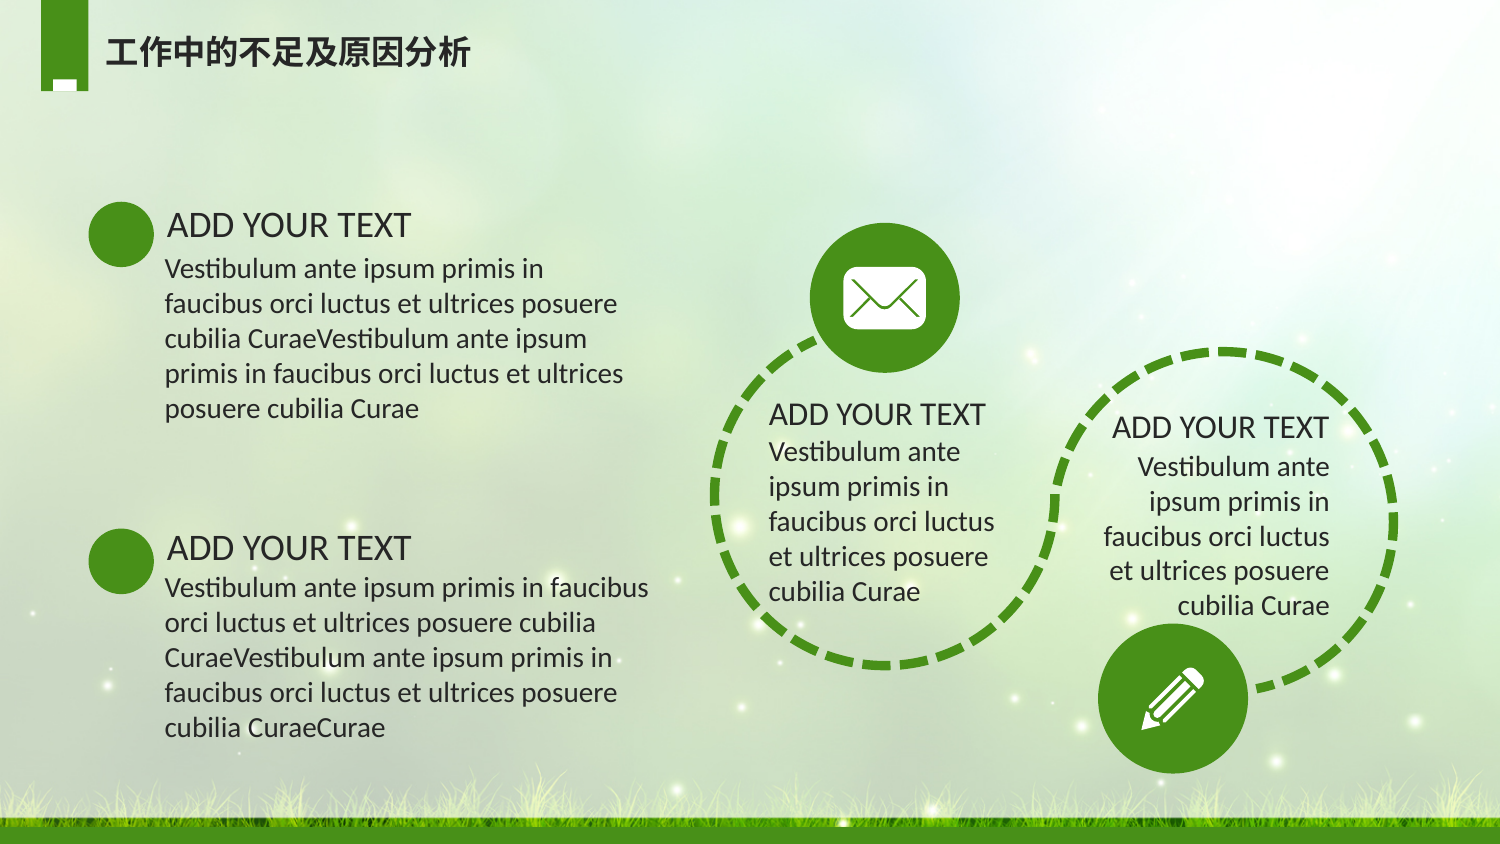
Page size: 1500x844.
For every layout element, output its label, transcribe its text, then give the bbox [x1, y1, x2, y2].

text_box [1024, 494, 1056, 595]
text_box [40, 0, 89, 92]
text_box [755, 344, 835, 384]
text_box [1253, 401, 1395, 690]
text_box [86, 199, 156, 270]
text_box Vestibulum ante ipsum primis in faucibus orci luctus et ultrices posuere cubilia CuraeVestibulum ante ipsum primis in faucibus orci luctus et ultrices posuere cubilia CuraeCurae [149, 560, 679, 786]
text_box ADD YOUR TEXT [1047, 398, 1345, 453]
text_box ADD YOUR TEXT [152, 516, 449, 576]
picture [0, 0, 1500, 827]
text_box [809, 222, 961, 374]
text_box [713, 386, 753, 605]
text_box [762, 615, 1007, 667]
text_box [1056, 453, 1075, 490]
text_box [86, 526, 156, 597]
text_box Vestibulum ante ipsum primis in faucibus orci luctus et ultrices posuere cubilia CuraeVestibulum ante ipsum primis in faucibus orci luctus et ultrices posuere cubilia Curae [149, 241, 656, 432]
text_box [1097, 623, 1249, 774]
text_box Vestibulum ante ipsum primis in faucibus orci luctus et ultrices posuere cubilia Curae [753, 439, 1024, 615]
text_box [1105, 350, 1342, 398]
text_box ADD YOUR TEXT [753, 384, 1051, 439]
text_box 工作中的不足及原因分析 [94, 23, 487, 79]
text_box Vestibulum ante ipsum primis in faucibus orci luctus et ultrices posuere cubilia Curae [1075, 453, 1345, 629]
text_box ADD YOUR TEXT [152, 193, 449, 253]
